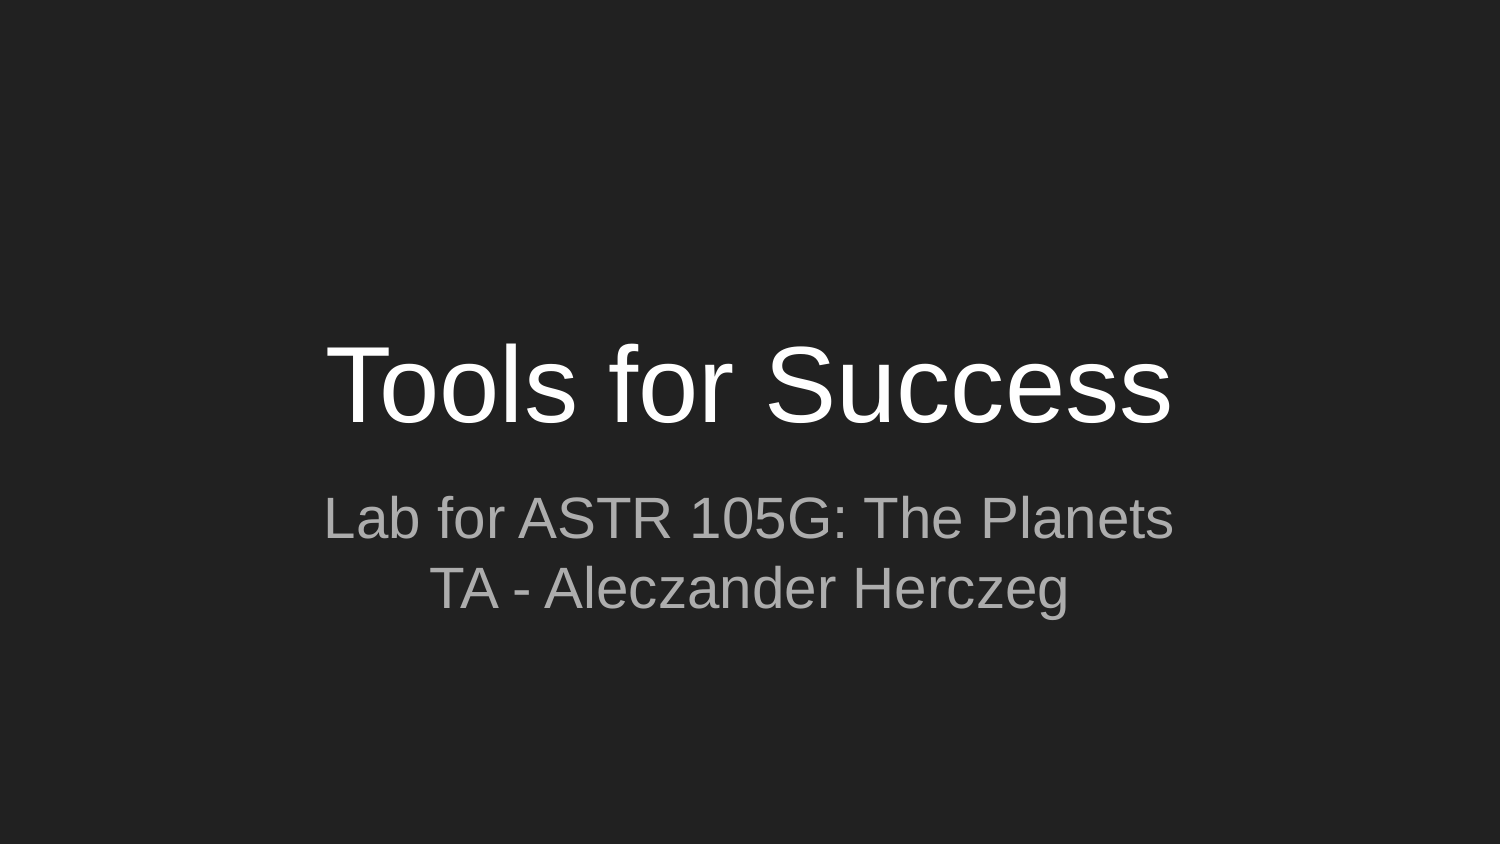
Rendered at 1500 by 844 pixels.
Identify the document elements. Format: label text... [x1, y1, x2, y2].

subtitle Lab for ASTR 105G: The Planets TA - Aleczander Herczeg [51, 464, 1449, 595]
title Tools for Success [51, 122, 1449, 459]
